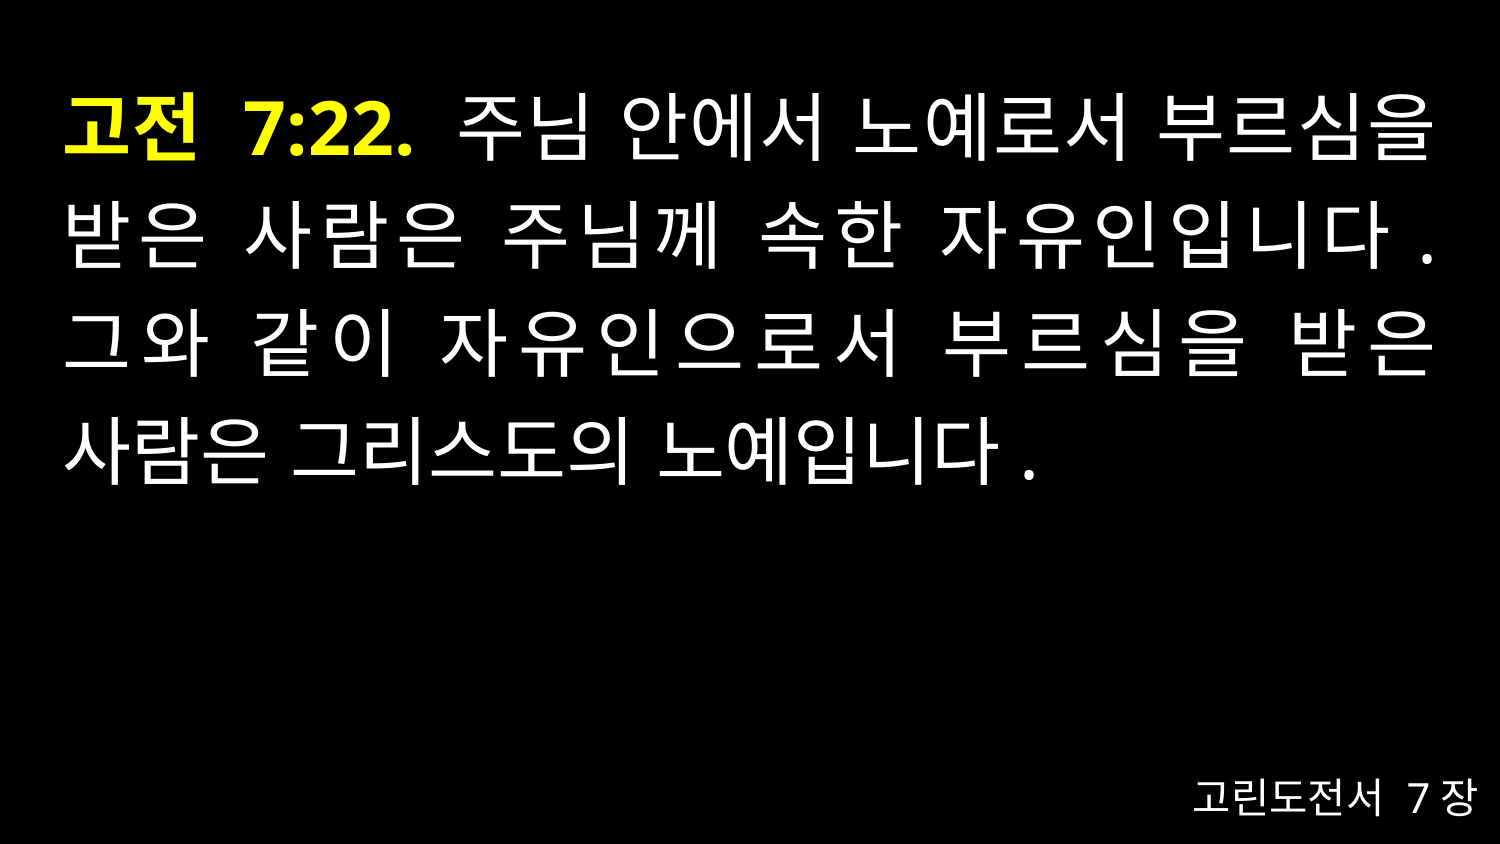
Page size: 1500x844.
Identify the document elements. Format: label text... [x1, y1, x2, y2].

title 고전 7:22. 주님 안에서 노예로서 부르심을 받은 사람은 주님께 속한 자유인입니다. 그와 같이 자유인으로서 부르심을 받은 사람은 그리스도의 노예입니다. [0, 0, 1500, 844]
subtitle 고린도전서 7장 [916, 770, 1500, 844]
